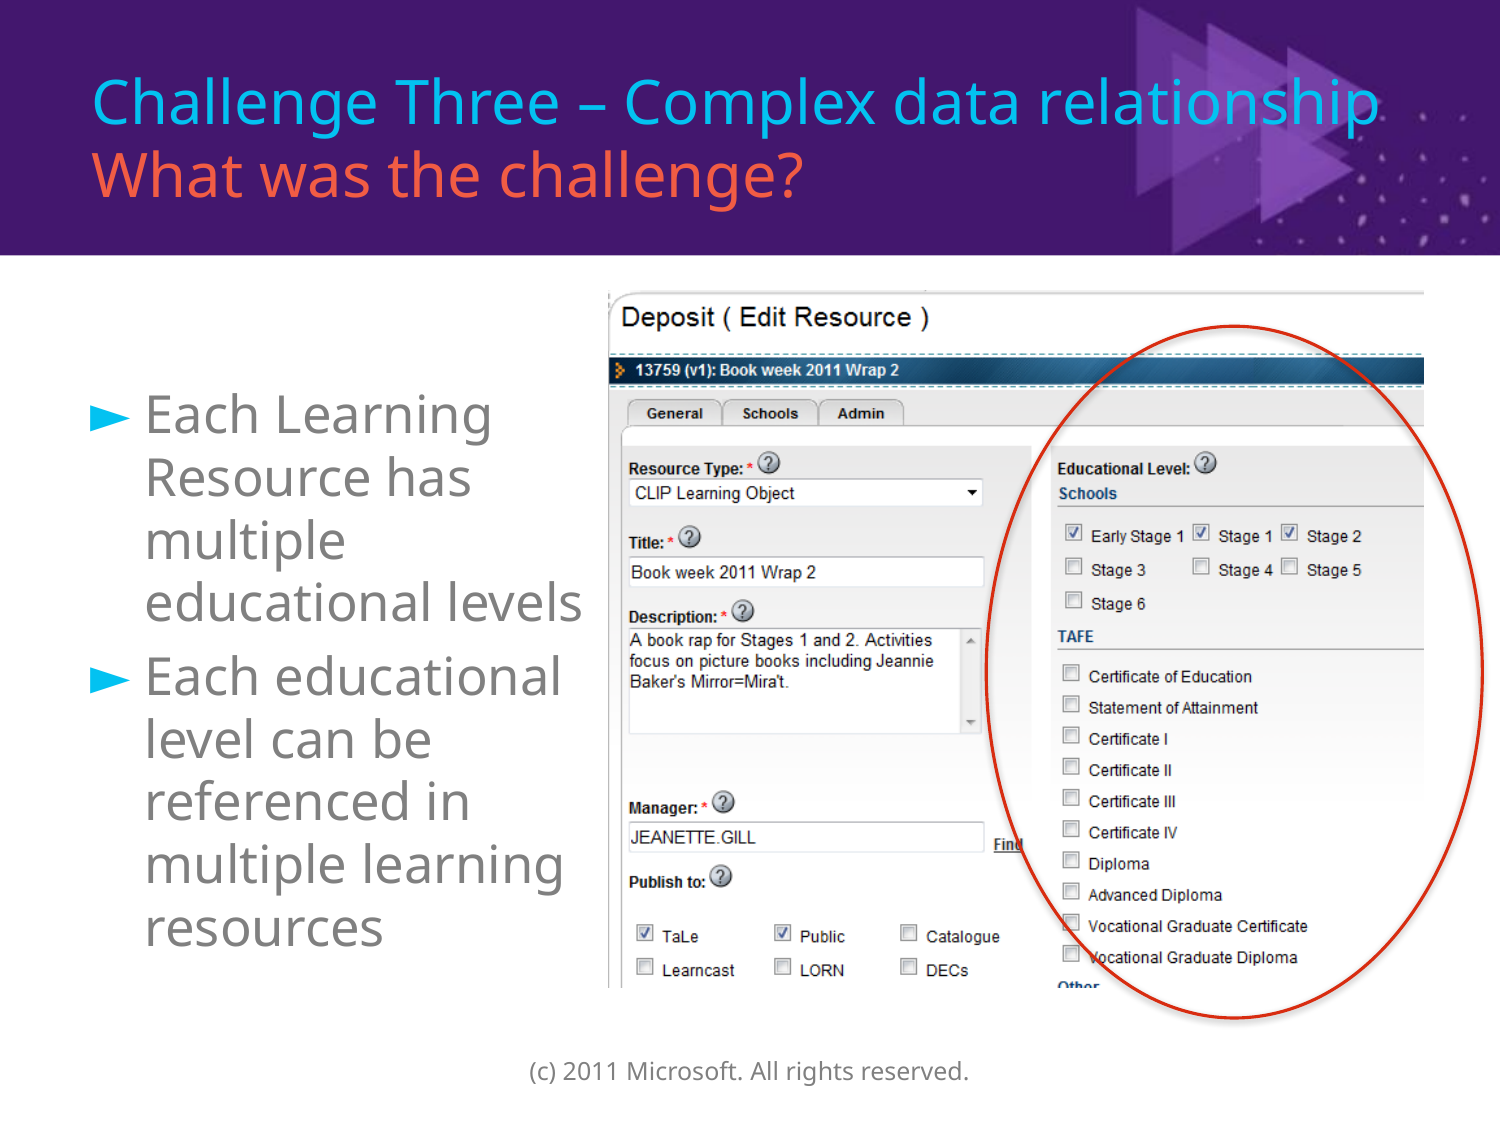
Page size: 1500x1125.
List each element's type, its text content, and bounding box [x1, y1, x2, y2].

text_box [1149, 997, 1320, 1018]
title Challenge Three – Complex data relationship What was the challenge? [76, 30, 1427, 243]
picture [0, 0, 1500, 255]
picture [608, 290, 1424, 988]
footer (c) 2011 Microsoft. All rights reserved. [512, 1042, 988, 1103]
list Each Learning Resource has multiple educational levels Each educational level can be referenced in multiple learning resources [75, 373, 609, 1005]
text_box [1428, 456, 1483, 889]
